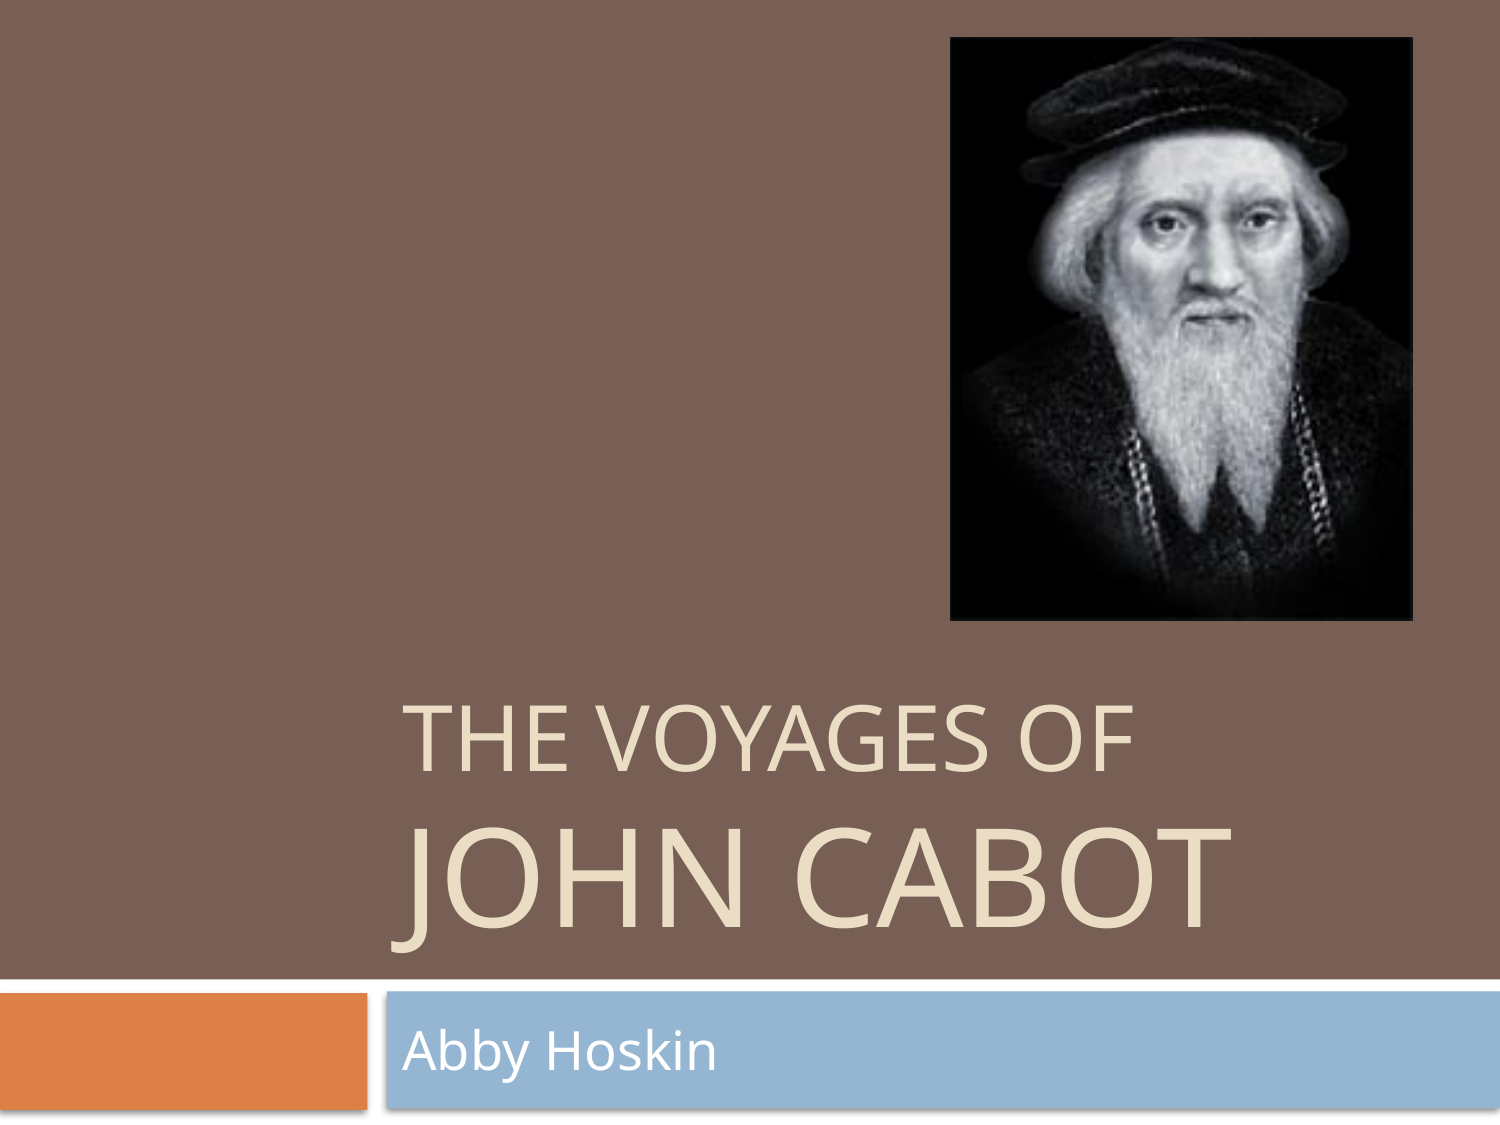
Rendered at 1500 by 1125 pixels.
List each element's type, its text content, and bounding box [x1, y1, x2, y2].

subtitle Abby Hoskin [387, 992, 1488, 1105]
title The Voyages of John Cabot [387, 662, 1450, 963]
picture [949, 37, 1413, 622]
